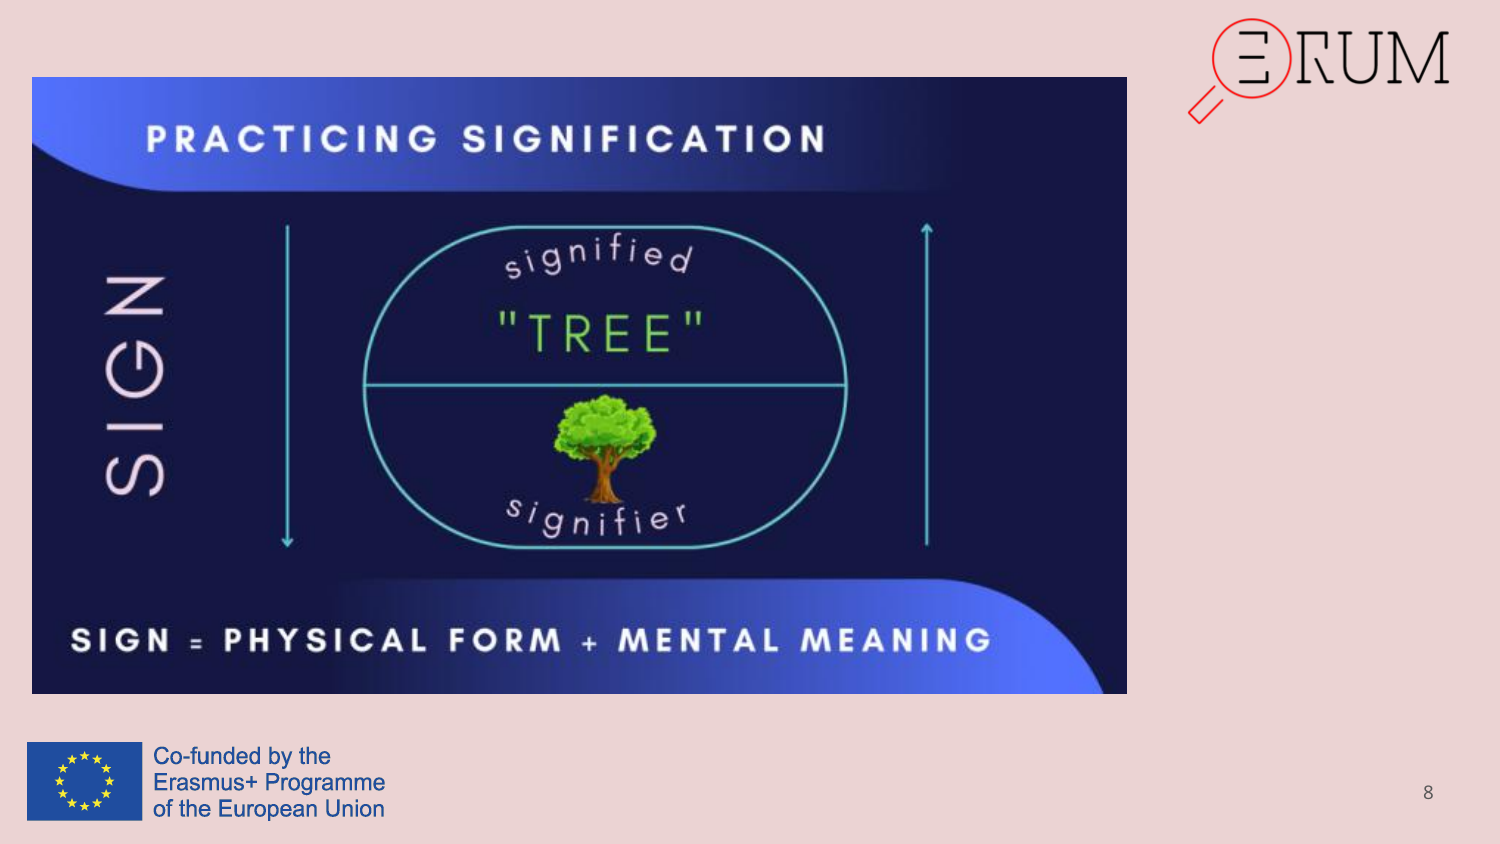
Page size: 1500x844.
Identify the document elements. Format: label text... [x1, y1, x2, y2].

slide_number 8 [1358, 761, 1449, 826]
picture [31, 77, 1127, 694]
picture [1136, 0, 1500, 137]
picture [27, 742, 385, 821]
